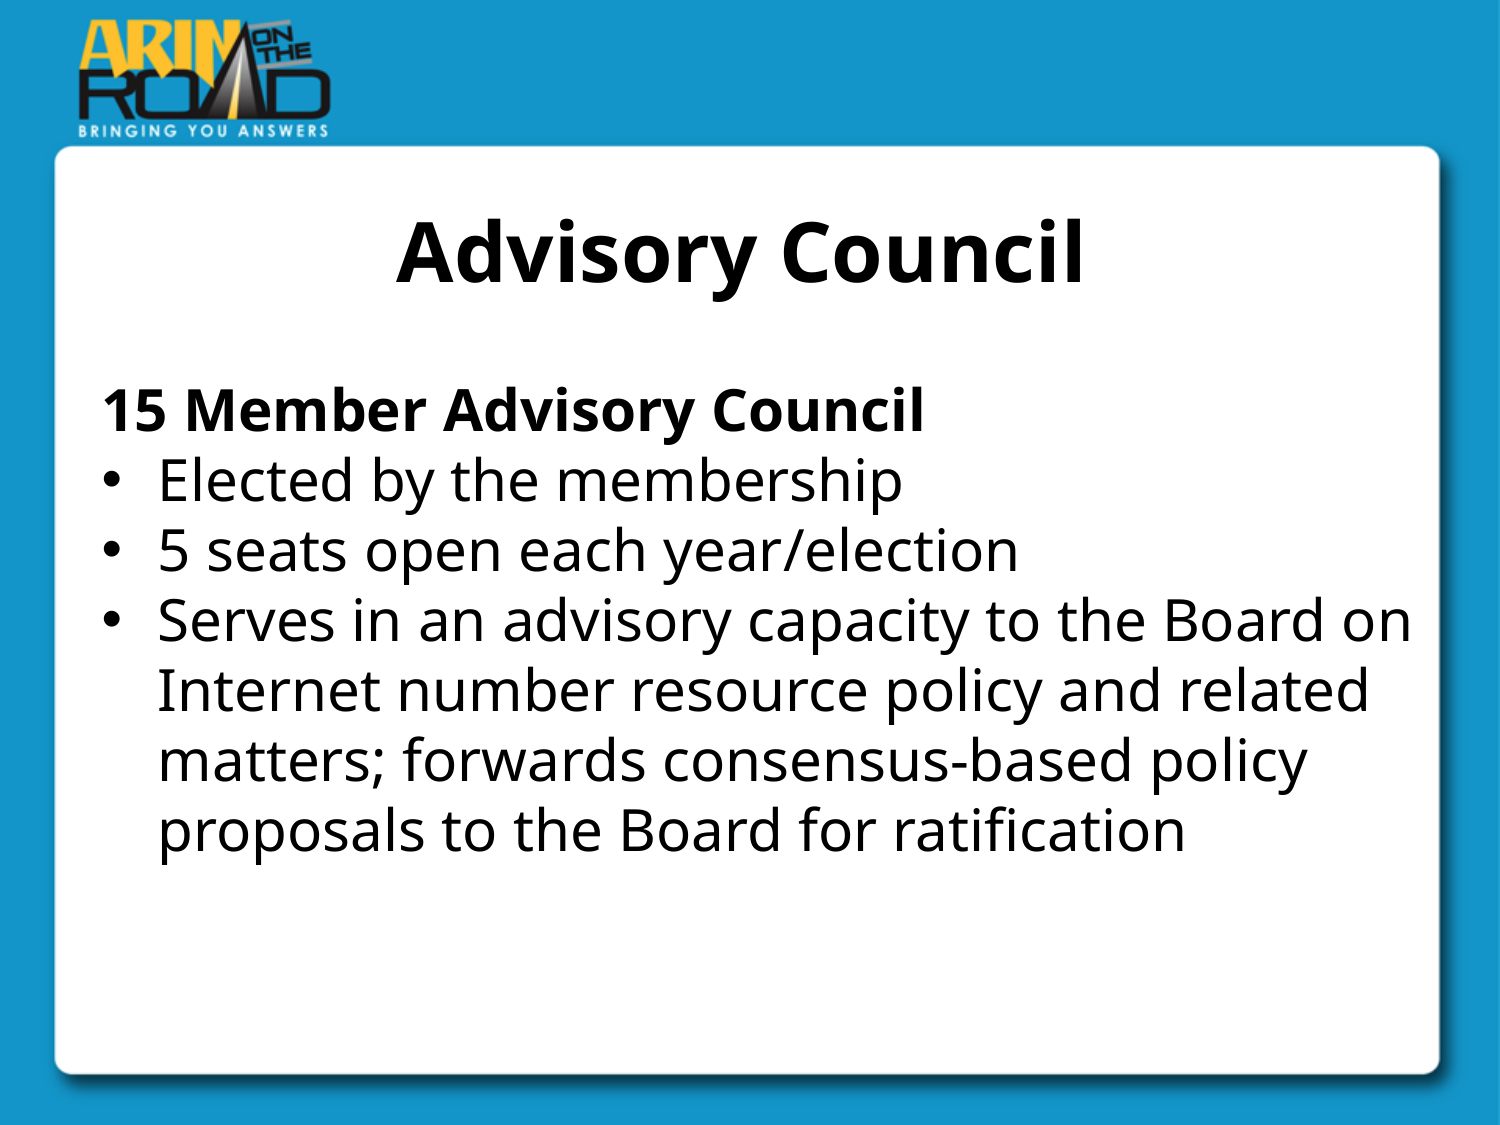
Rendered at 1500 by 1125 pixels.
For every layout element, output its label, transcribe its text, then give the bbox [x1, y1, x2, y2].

title Advisory Council [66, 155, 1417, 343]
text_box 15 Member Advisory Council Elected by the membership 5 seats open each year/election Serves in an advisory capacity to the Board on Internet number resource policy and related matters; forwards consensus-based policy proposals to the Board for ratification [86, 365, 1435, 871]
picture [0, 0, 1500, 1125]
